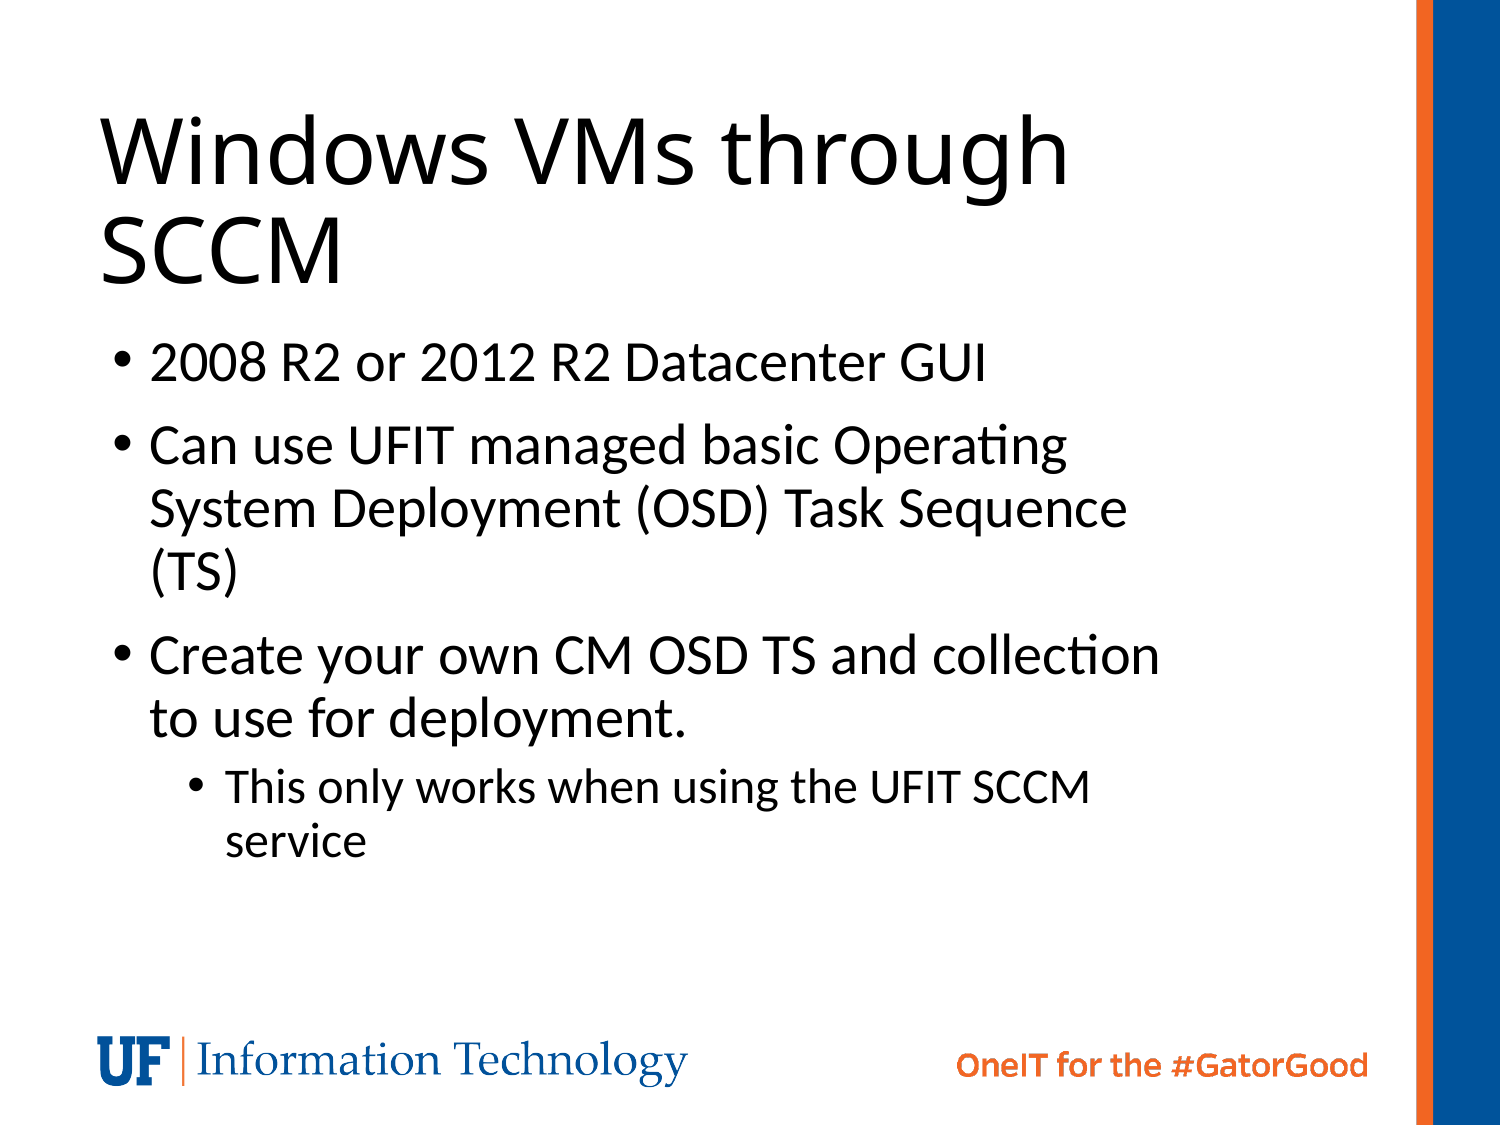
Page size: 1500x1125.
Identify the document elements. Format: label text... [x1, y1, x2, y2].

title Windows VMs through SCCM [84, 98, 1260, 286]
list 2008 R2 or 2012 R2 Datacenter GUI Can use UFIT managed basic Operating System Deployment (OSD) Task Sequence (TS) Create your own CM OSD TS and collection to use for deployment. This only works when using the UFIT SCCM service [97, 323, 1210, 999]
picture [97, 1034, 689, 1088]
picture [957, 1051, 1367, 1077]
